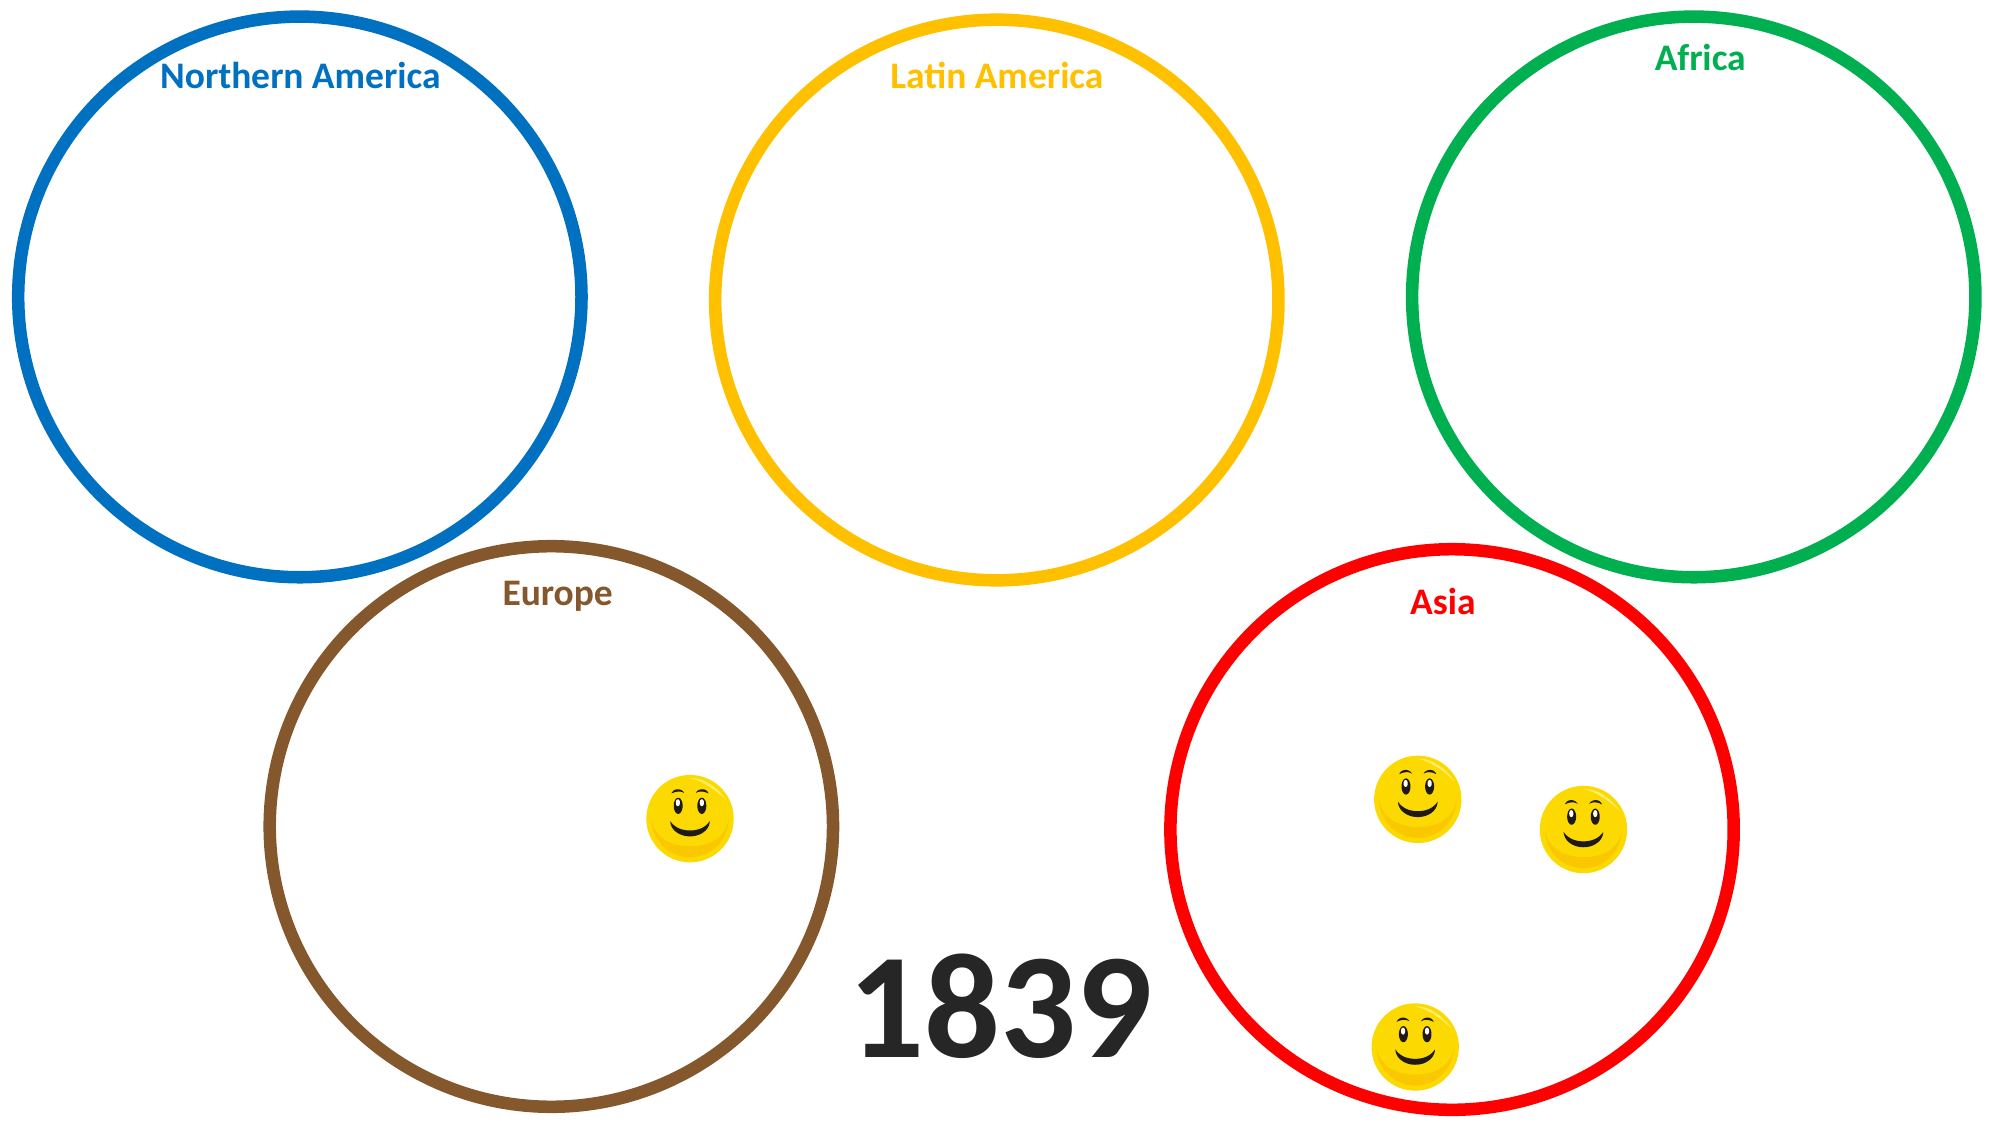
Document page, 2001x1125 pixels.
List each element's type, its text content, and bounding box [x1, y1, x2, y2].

text_box [178, 15, 422, 43]
text_box 1839 [820, 900, 1181, 1095]
text_box Latin America [875, 43, 1122, 104]
text_box [714, 46, 1280, 582]
text_box Northern America [145, 43, 497, 104]
picture [1371, 1003, 1459, 1091]
text_box Africa [1640, 25, 1788, 86]
text_box Asia [1395, 569, 1493, 630]
text_box [881, 18, 1112, 43]
picture [1539, 785, 1628, 874]
text_box [1411, 15, 1977, 579]
picture [1374, 755, 1462, 843]
text_box [268, 545, 835, 1108]
text_box [17, 61, 583, 579]
text_box Europe [488, 560, 647, 621]
picture [646, 774, 734, 863]
text_box [1169, 548, 1735, 1111]
